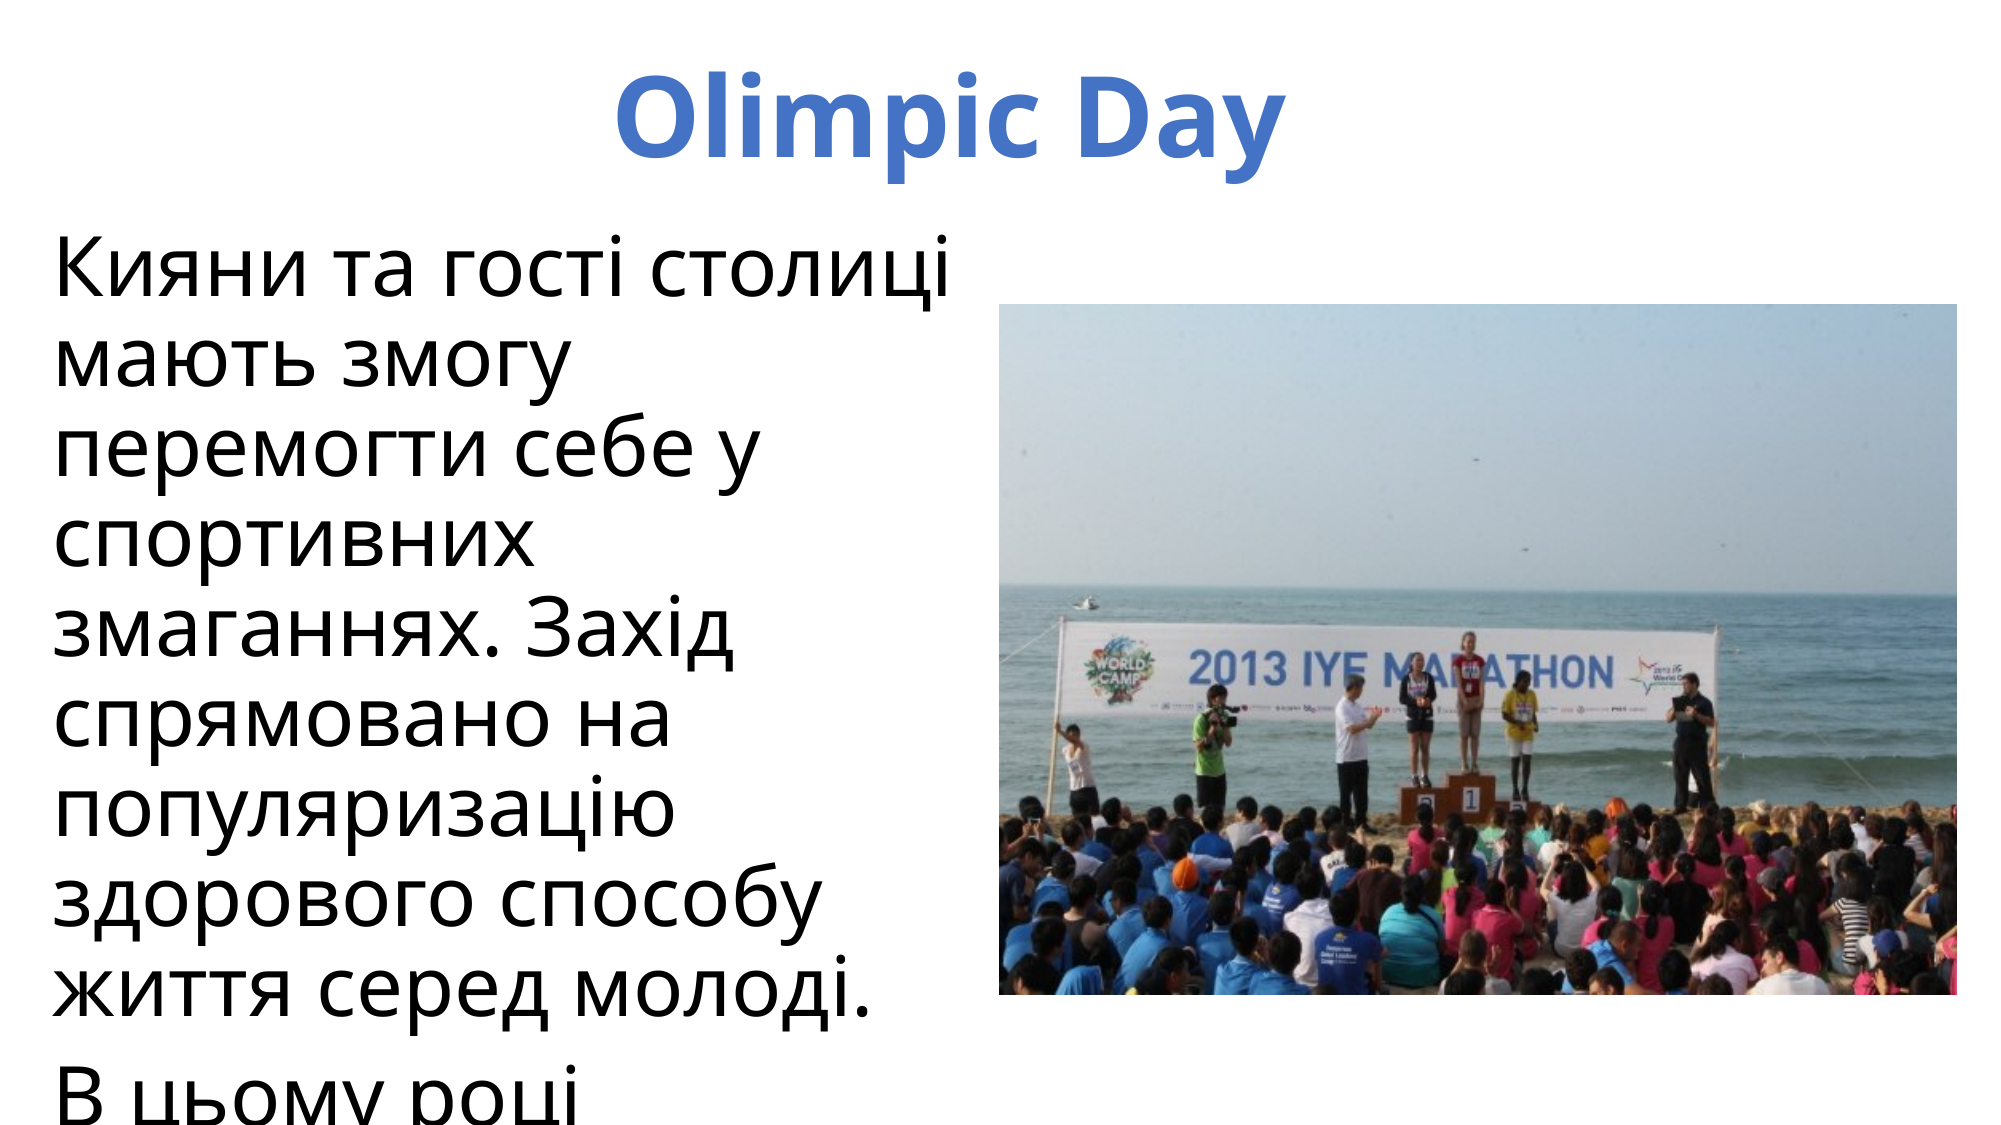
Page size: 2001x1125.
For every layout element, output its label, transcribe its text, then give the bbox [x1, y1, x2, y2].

picture [999, 304, 1957, 995]
text_box Olimpic Day [596, 37, 1303, 188]
list Кияни та гості столиці мають змогу перемогти себе у спортивних змаганнях. Захід спрямовано на популяризацію здорового способу життя серед молоді. В цьому році марафон [37, 217, 1000, 931]
